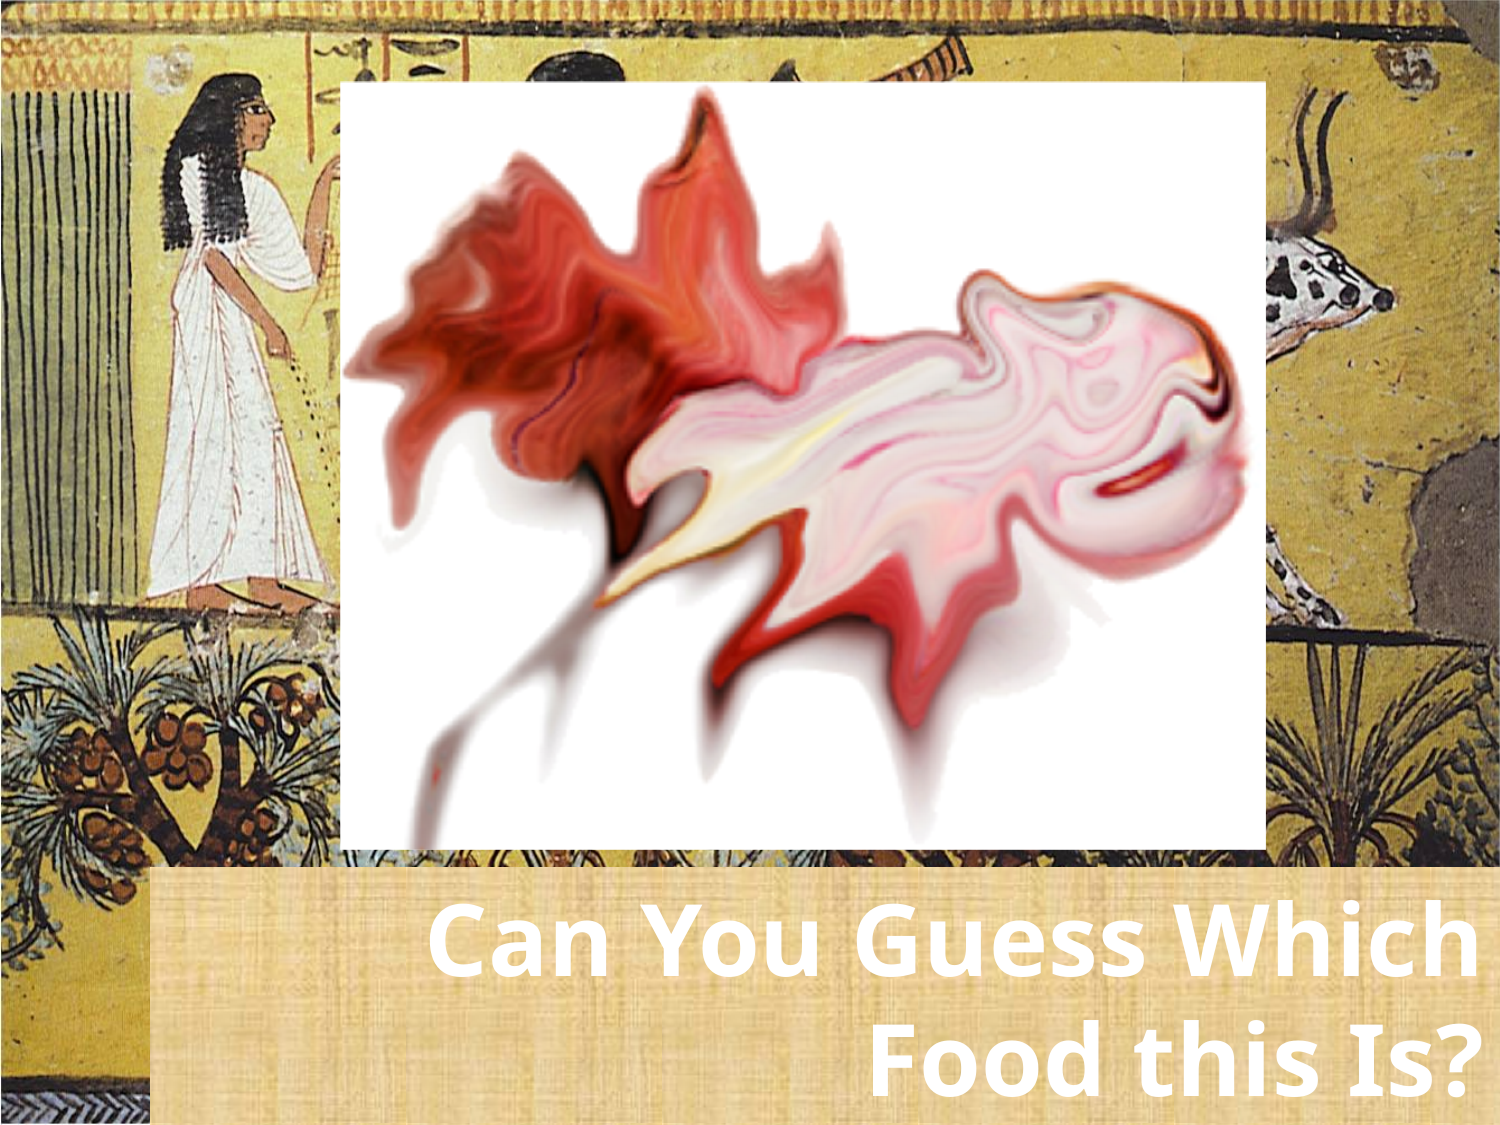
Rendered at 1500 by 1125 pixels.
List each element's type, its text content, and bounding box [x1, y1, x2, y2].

title Can You Guess Which Food this Is? [150, 867, 1500, 1125]
picture [0, 0, 1500, 1125]
